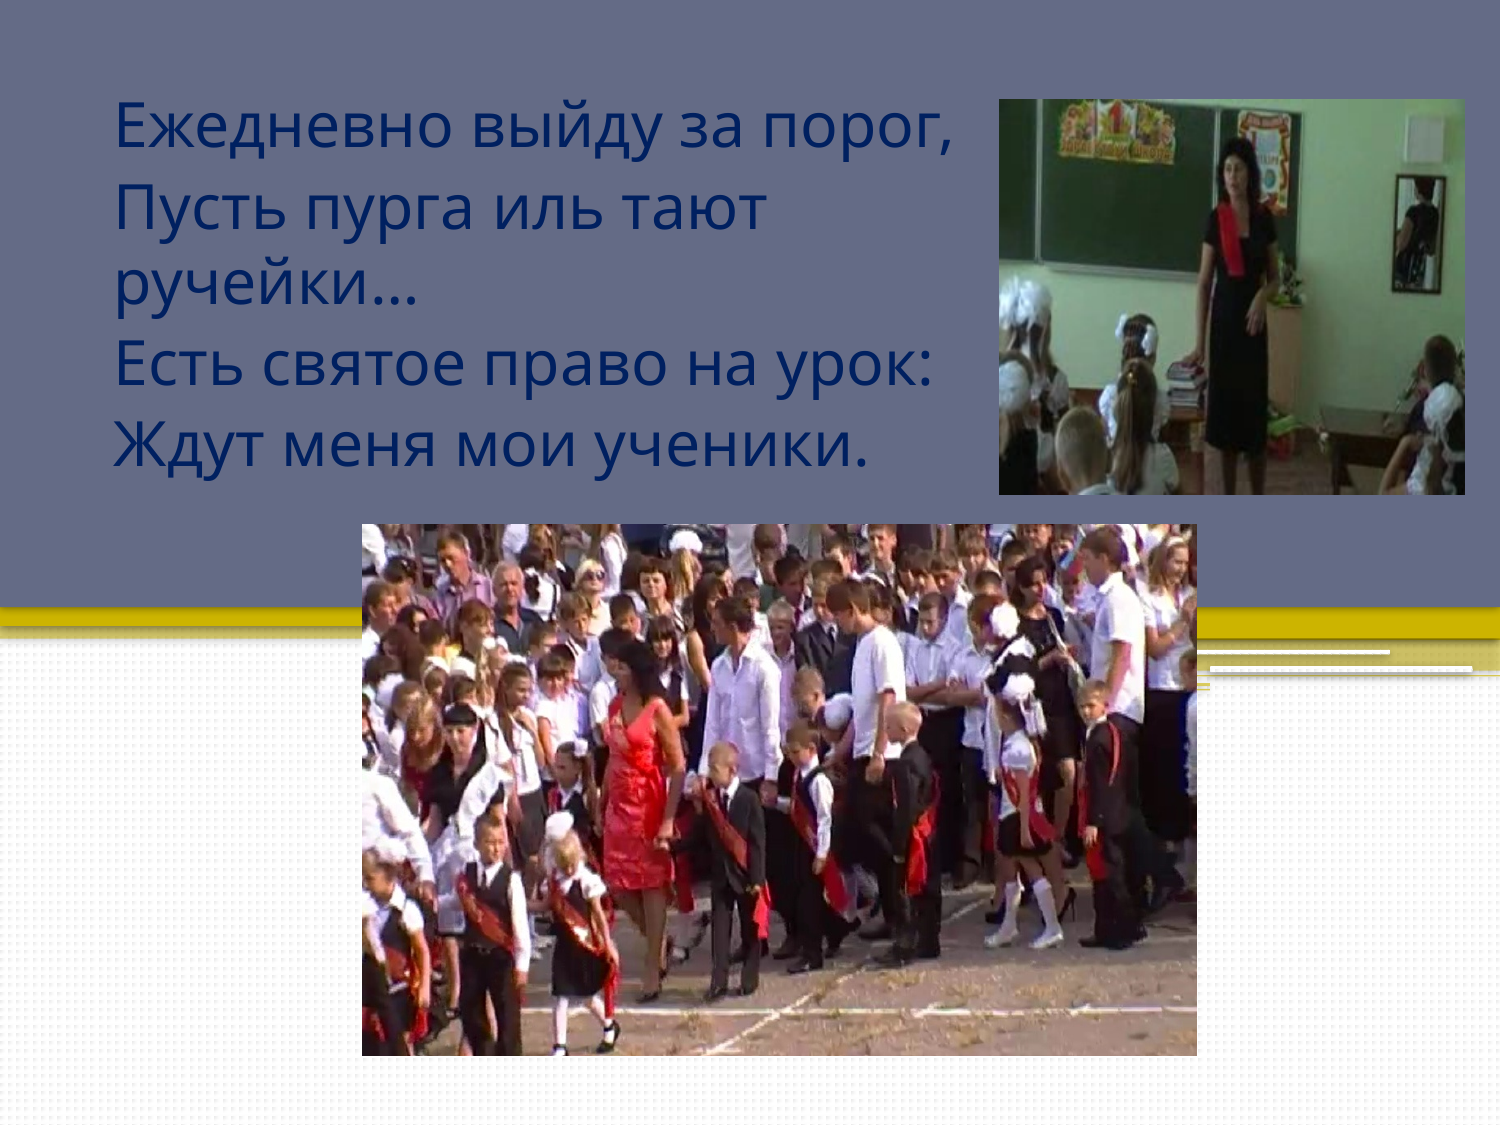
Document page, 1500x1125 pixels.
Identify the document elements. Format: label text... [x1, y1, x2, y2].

subtitle Ежедневно выйду за порог, Пусть пурга иль тают ручейки… Есть святое право на урок: Ждут меня мои ученики. [88, 78, 1083, 532]
picture [362, 524, 1197, 1056]
picture [999, 99, 1465, 495]
